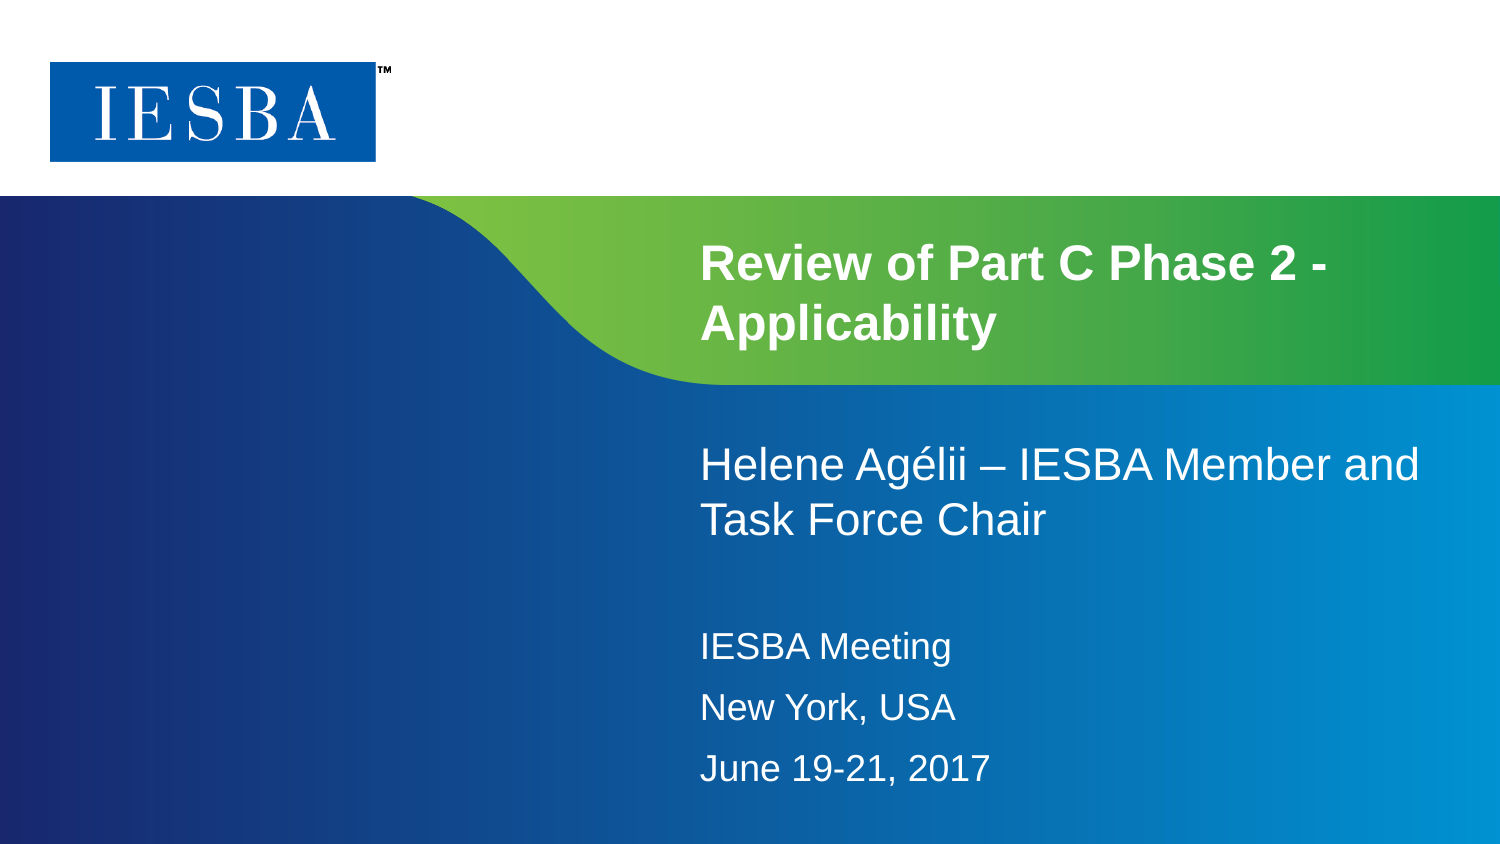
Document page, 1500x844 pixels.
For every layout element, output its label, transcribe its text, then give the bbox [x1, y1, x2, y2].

picture [50, 62, 391, 162]
subtitle Helene Agélii – IESBA Member and Task Force Chair IESBA Meeting New York, USA June 19-21, 2017 [699, 434, 1488, 785]
title Review of Part C Phase 2 - Applicability [699, 229, 1463, 352]
picture [412, 196, 1500, 385]
